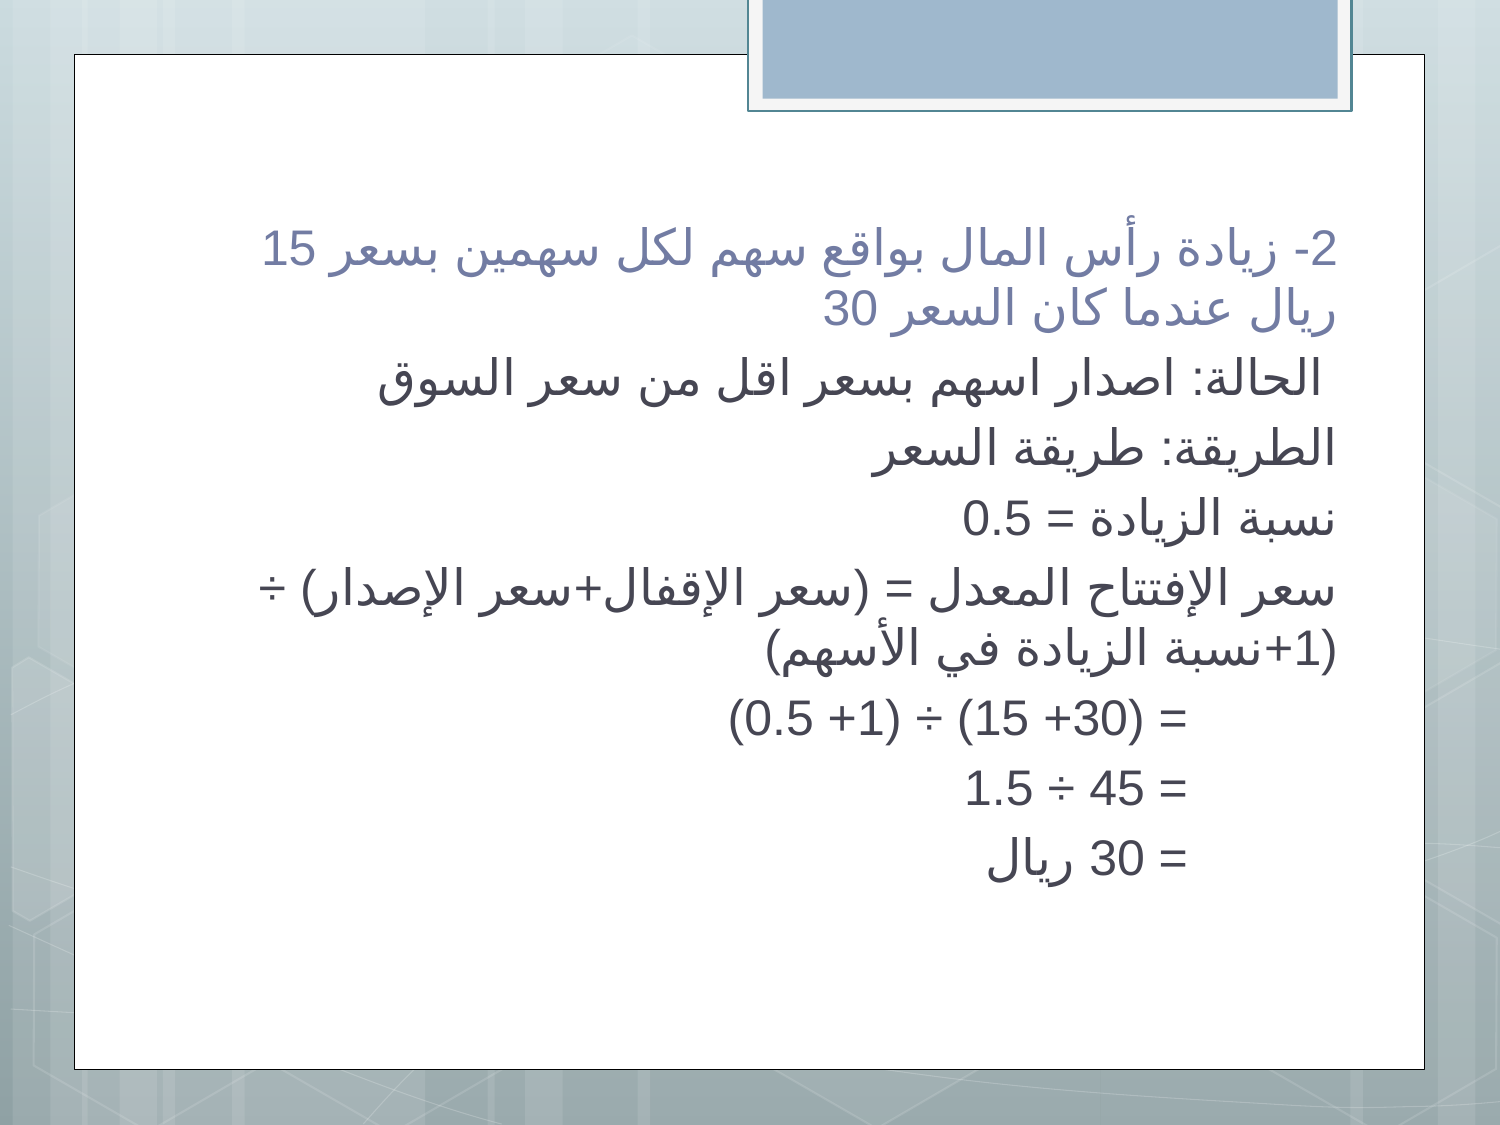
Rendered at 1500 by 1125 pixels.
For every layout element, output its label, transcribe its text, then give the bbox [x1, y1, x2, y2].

list 2- زيادة رأس المال بواقع سهم لكل سهمين بسعر 15 ريال عندما كان السعر 30 الحالة: اصدار اسهم بسعر اقل من سعر السوق الطريقة: طريقة السعر نسبة الزيادة = 0.5 سعر الإفتتاح المعدل = (سعر الإقفال+سعر الإصدار) ÷ (1+نسبة الزيادة في الأسهم) = (30+ 15) ÷ (1+ 0.5) = 45 ÷ 1.5 = 30 ريال [171, 208, 1365, 957]
